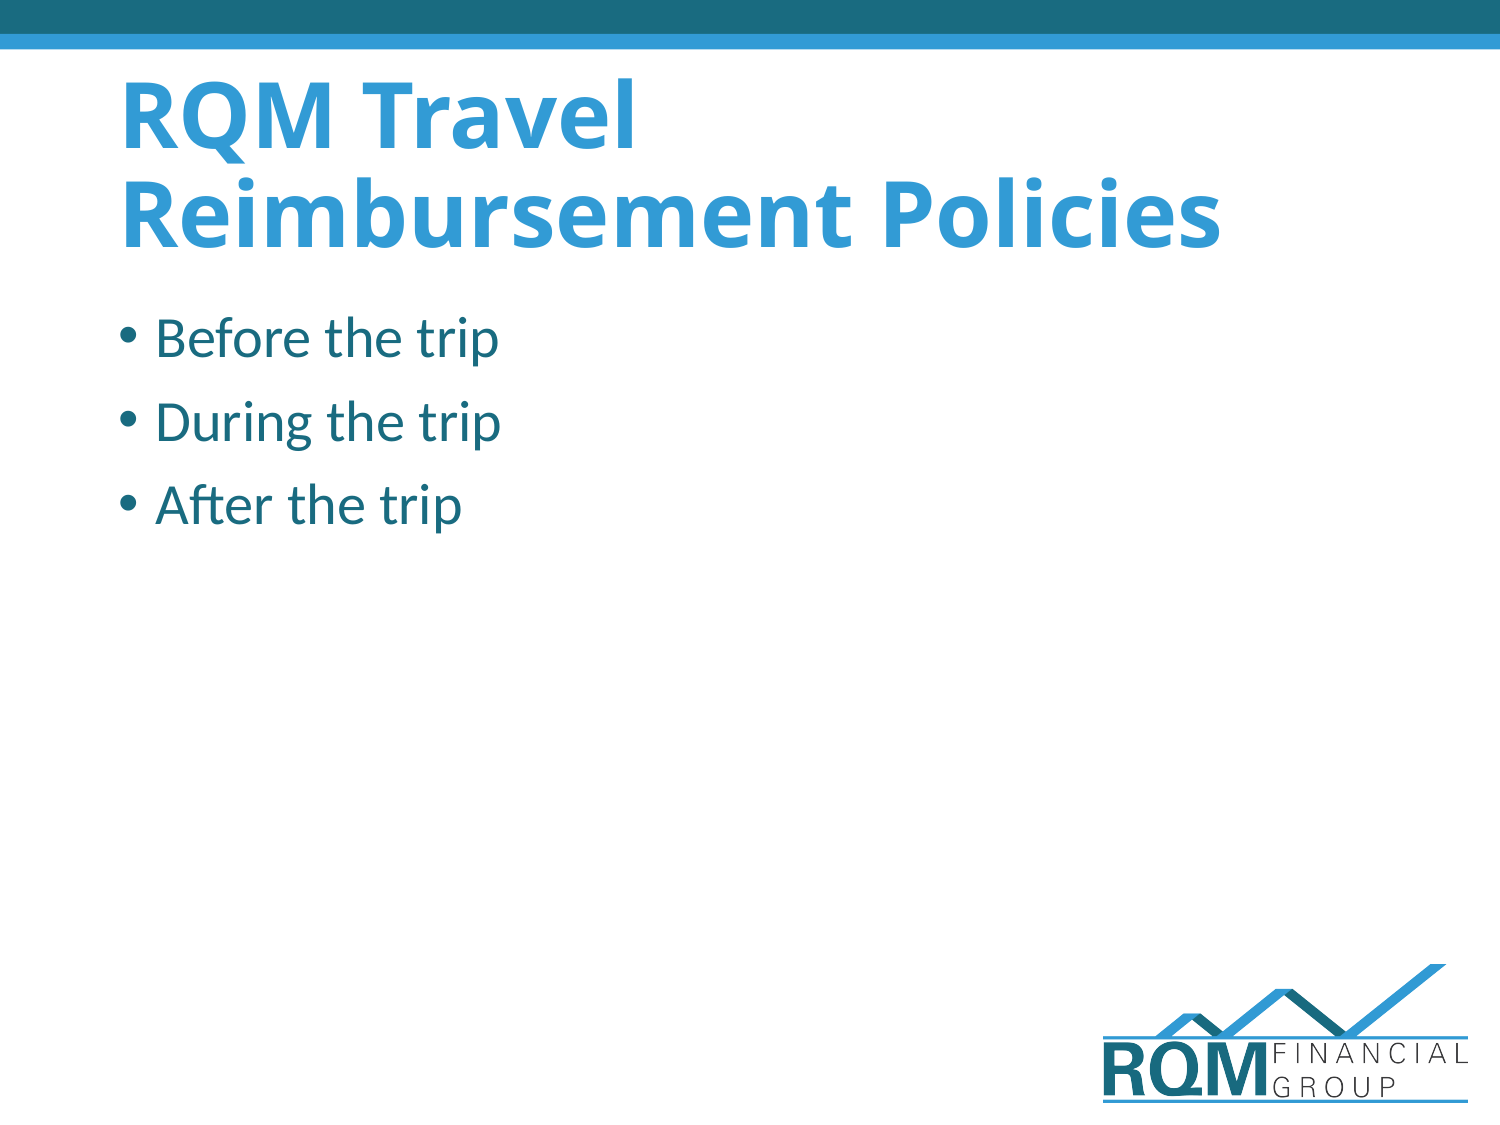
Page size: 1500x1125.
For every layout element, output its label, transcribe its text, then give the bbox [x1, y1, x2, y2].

picture [1103, 964, 1468, 1103]
title RQM Travel Reimbursement Policies [103, 59, 1397, 278]
list Before the trip During the trip After the trip [103, 299, 1397, 1014]
